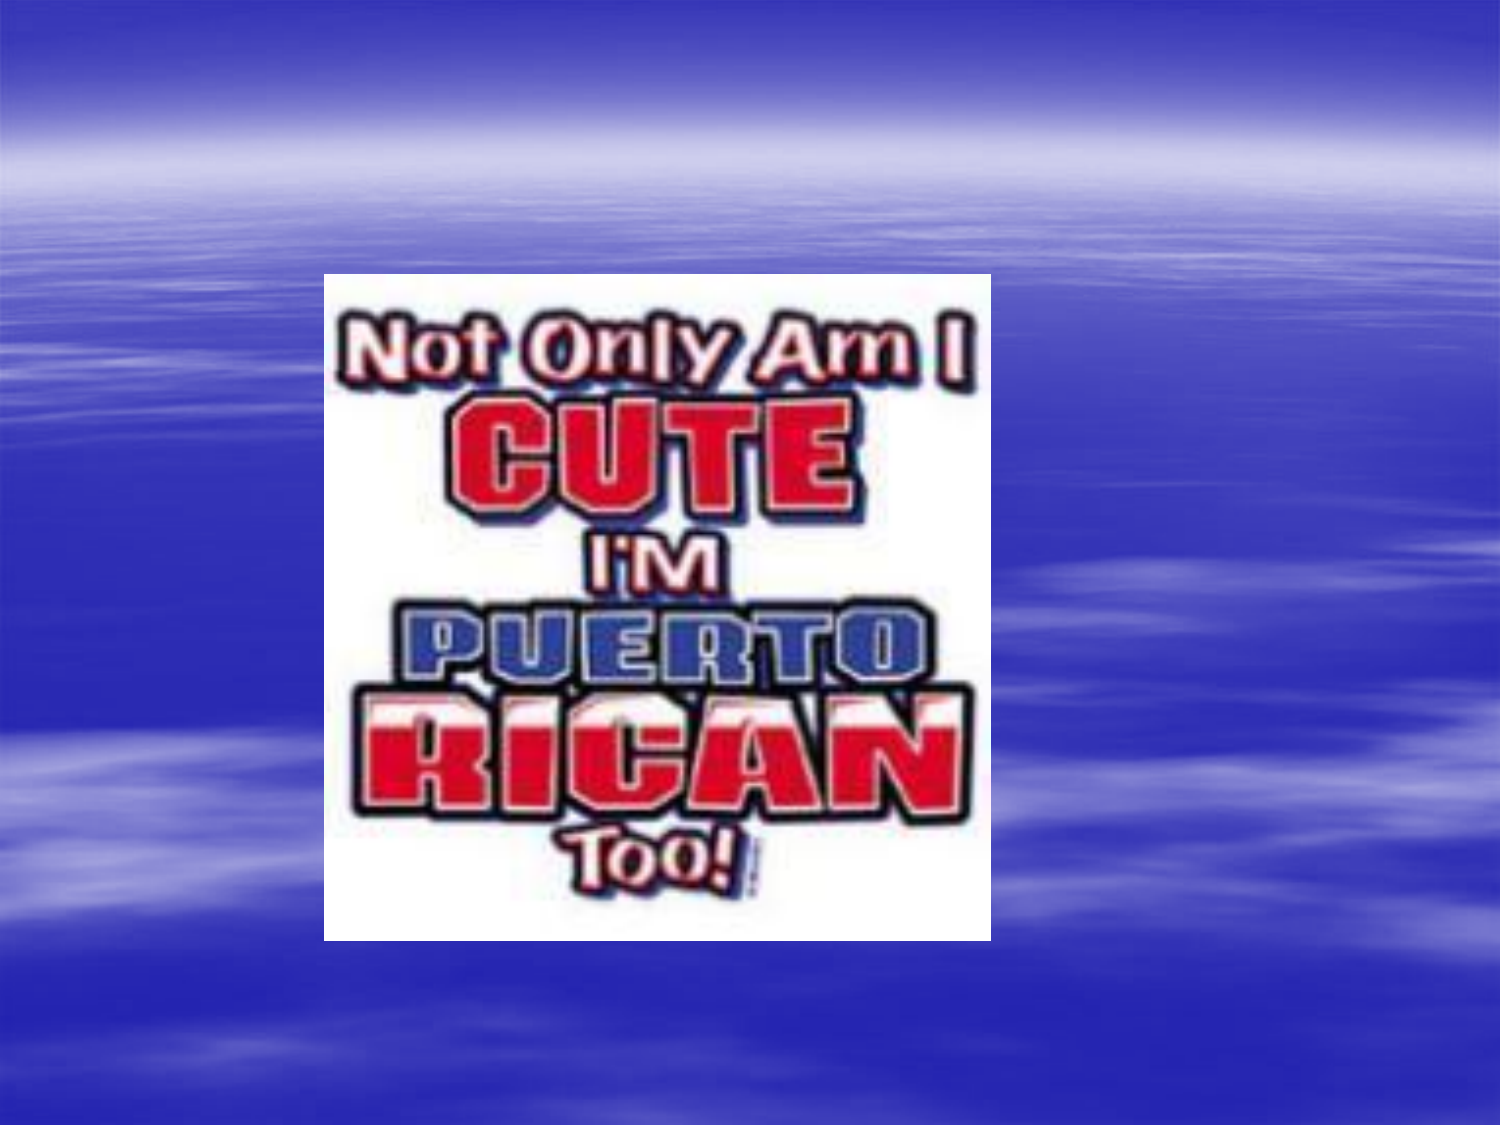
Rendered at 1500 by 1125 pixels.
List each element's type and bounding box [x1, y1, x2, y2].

picture [324, 274, 991, 941]
